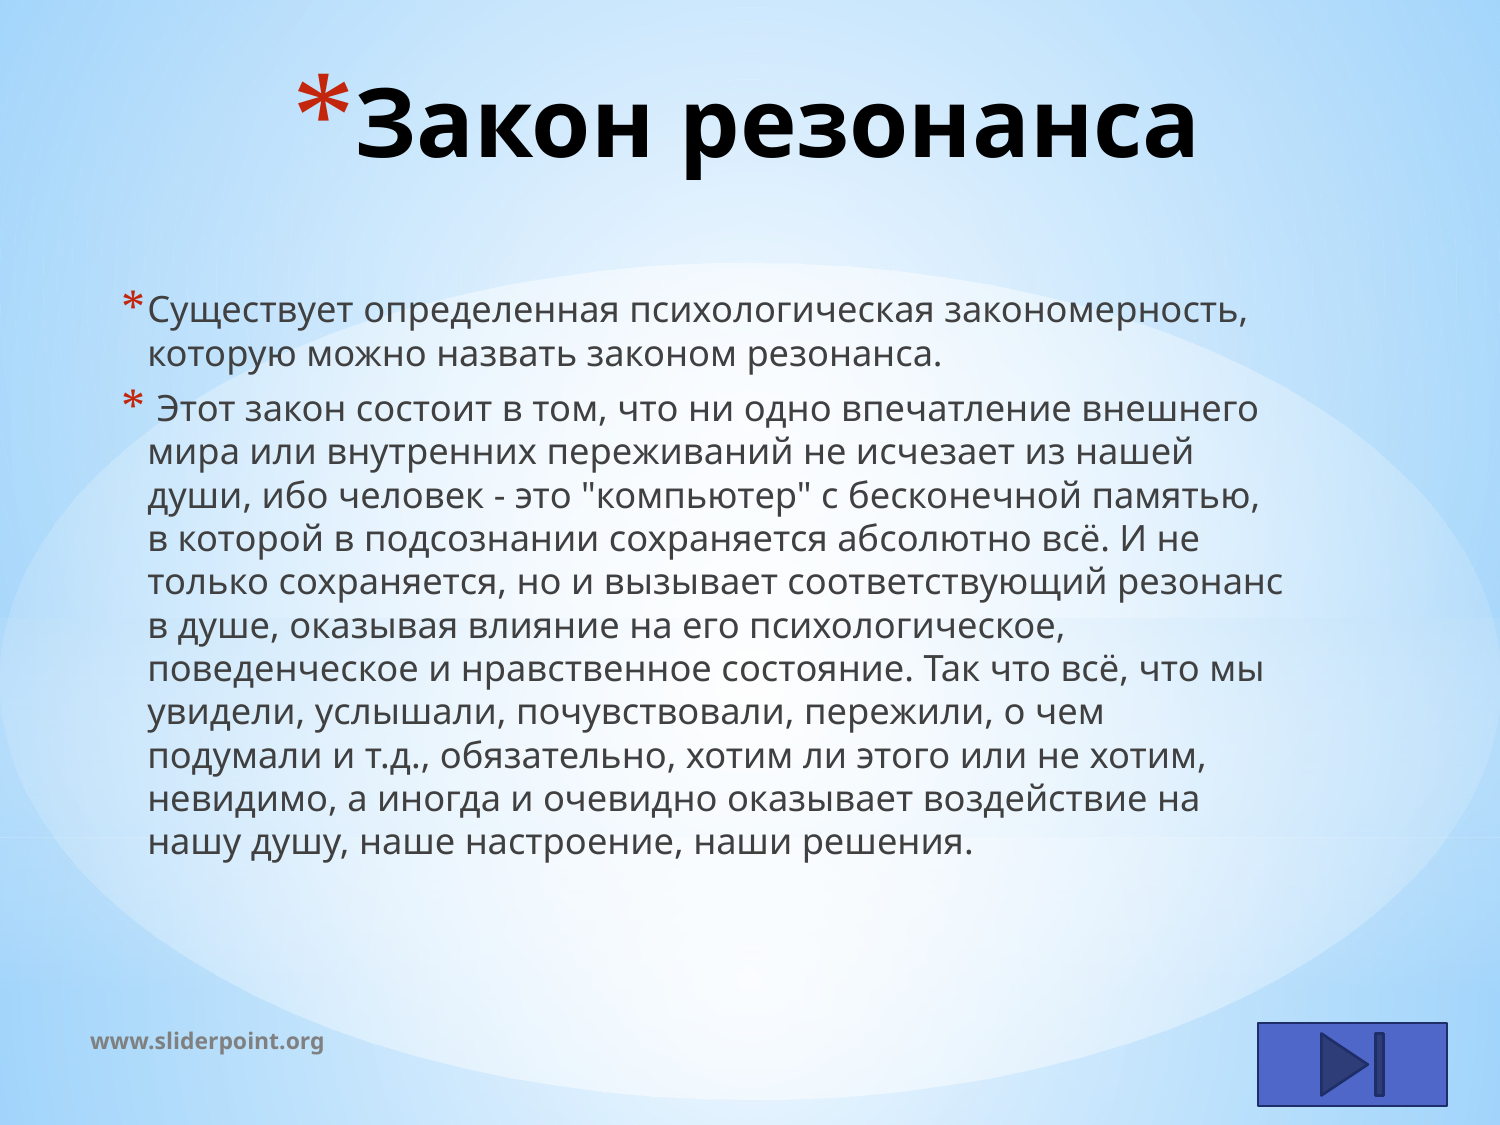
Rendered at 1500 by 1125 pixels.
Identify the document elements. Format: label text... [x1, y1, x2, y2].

list Существует определенная психологическая закономерность, которую можно назвать законом резонанса. Этот закон состоит в том, что ни одно впечатление внешнего мира или внутренних переживаний не исчезает из нашей души, ибо человек - это "компьютер" с бесконечной памятью, в которой в подсознании сохраняется абсолютно всё. И не только сохраняется, но и вызывает соответствующий резонанс в душе, оказывая влияние на его психологическое, поведенческое и нравственное состояние. Так что всё, что мы увидели, услышали, почувствовали, пережили, о чем подумали и т.д., обязательно, хотим ли этого или не хотим, невидимо, а иногда и очевидно оказывает воздействие на нашу душу, наше настроение, наши решения. [100, 278, 1304, 932]
title Закон резонанса [147, 54, 1216, 243]
text_box [1257, 1022, 1448, 1107]
footer www.sliderpoint.org [75, 1012, 625, 1073]
